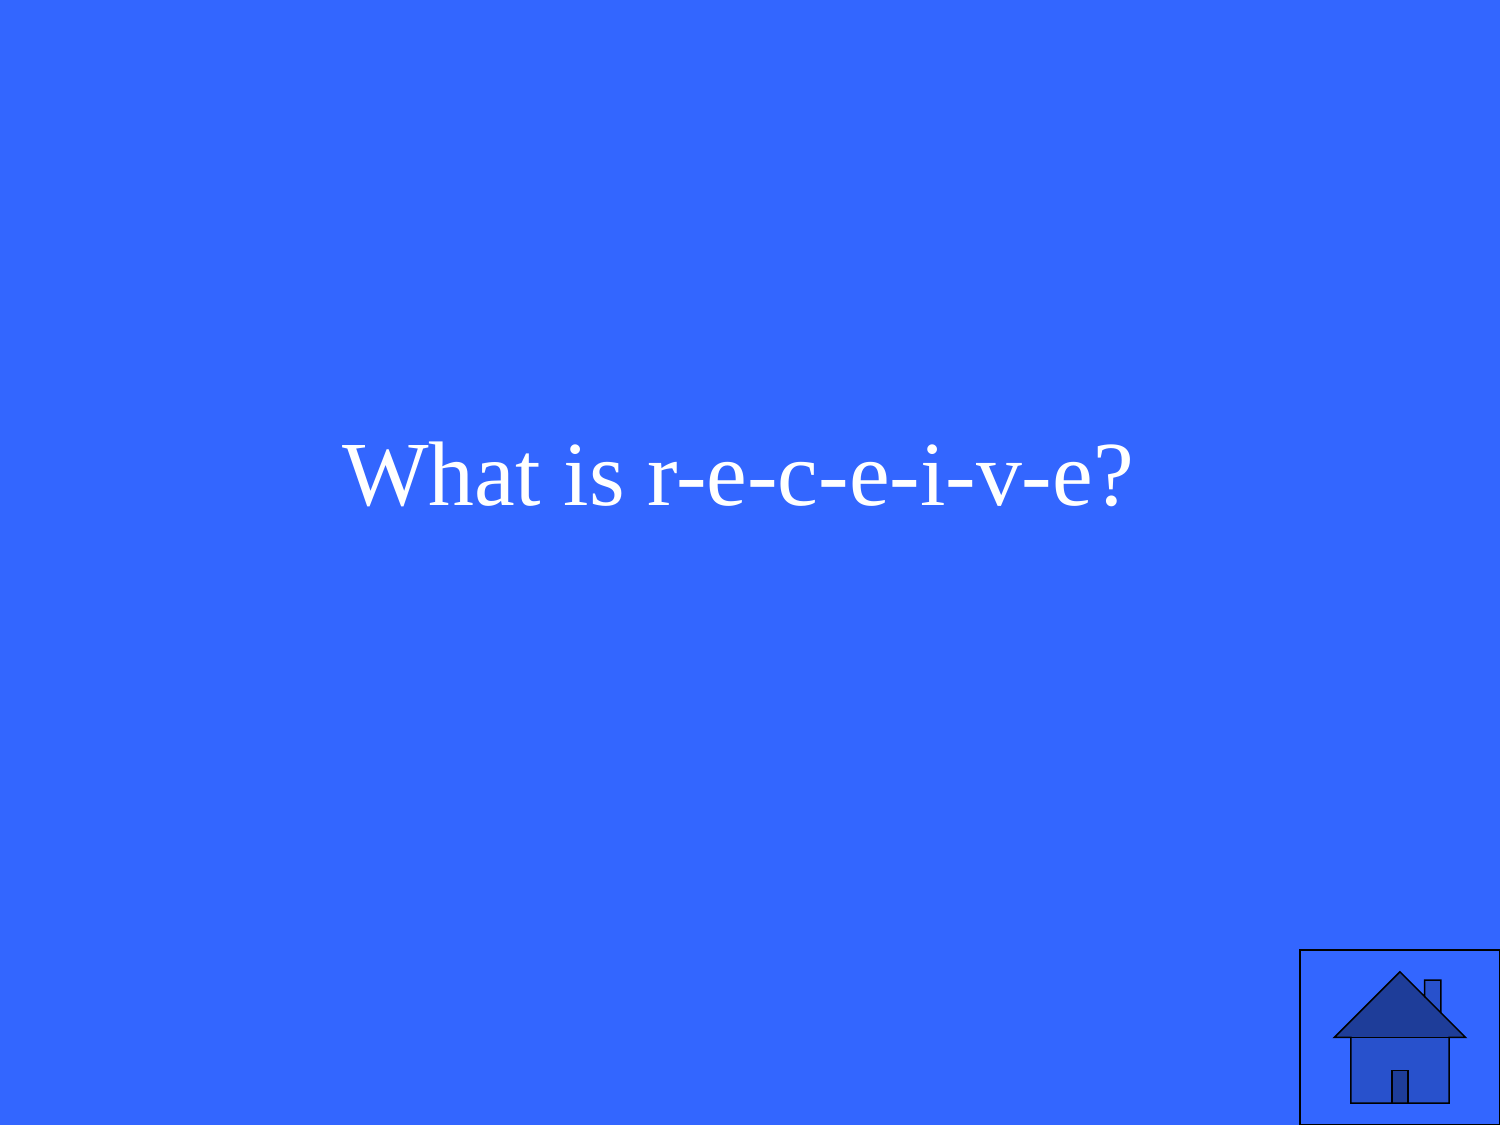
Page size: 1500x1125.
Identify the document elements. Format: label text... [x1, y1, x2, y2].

title What is r-e-c-e-i-v-e? [112, 374, 1388, 563]
text_box [1299, 950, 1500, 1125]
